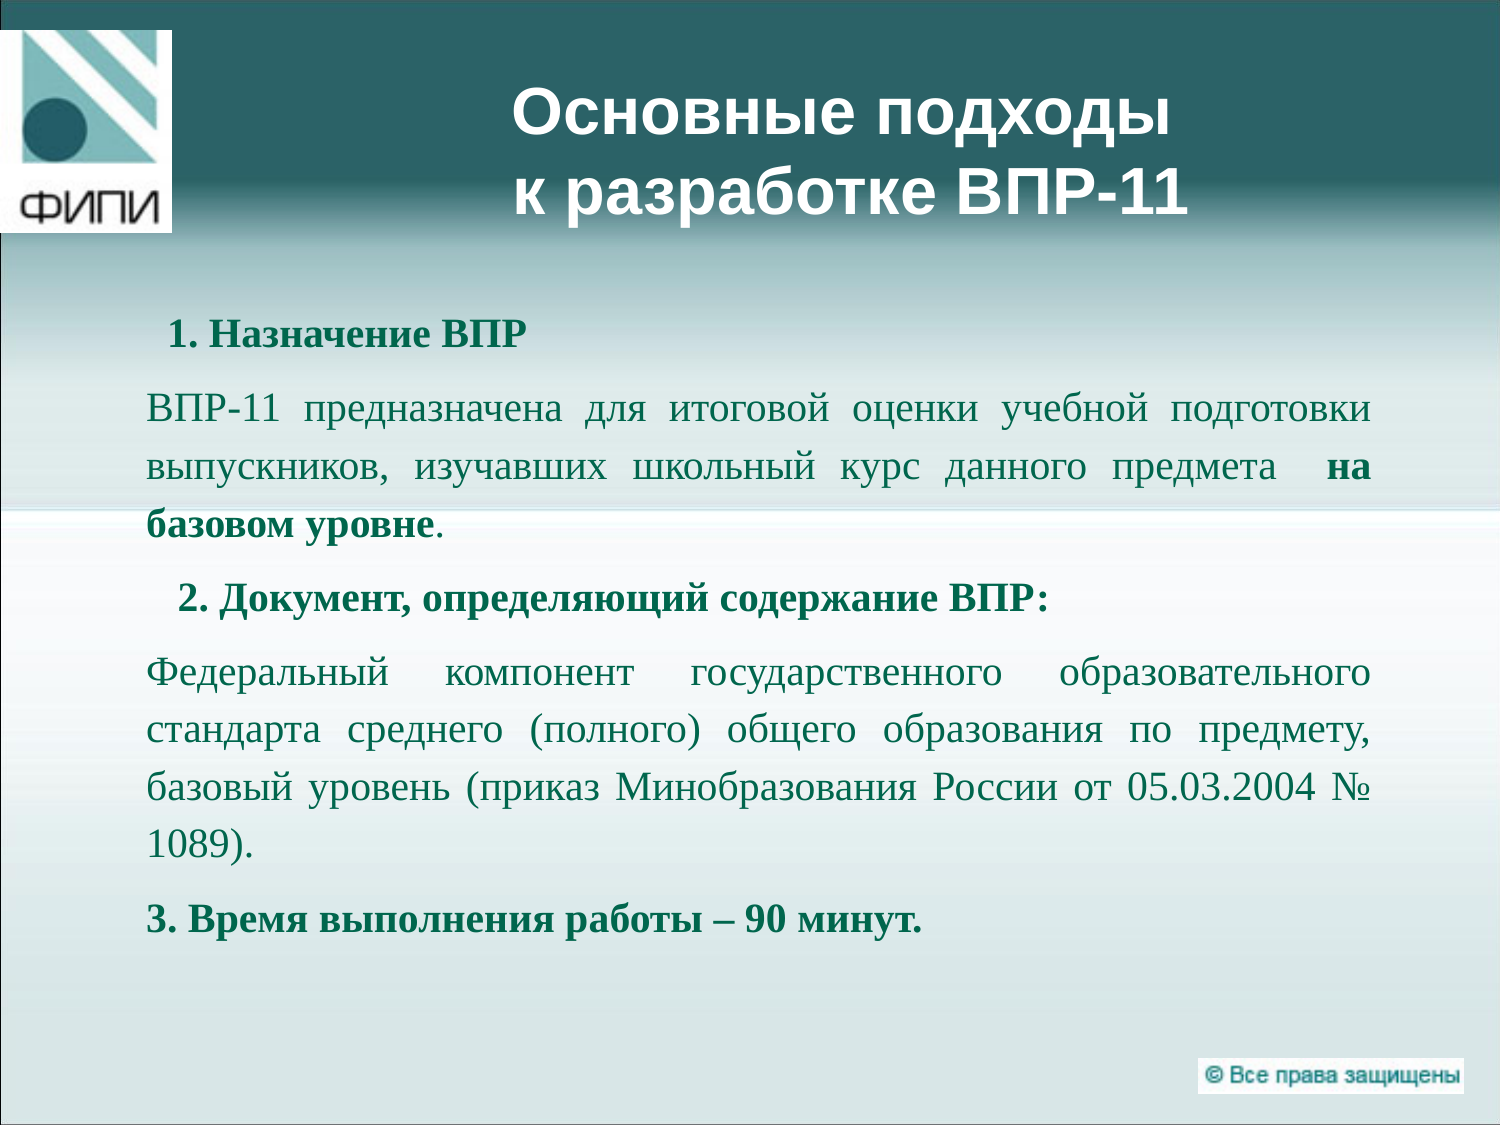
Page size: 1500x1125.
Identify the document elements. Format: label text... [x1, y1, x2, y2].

picture [0, 0, 1500, 1125]
list 1. Назначение ВПР ВПР-11 предназначена для итоговой оценки учебной подготовки выпускников, изучавших школьный курс данного предмета на базовом уровне. 2. Документ, определяющий содержание ВПР: Федеральный компонент государственного образовательного стандарта среднего (полного) общего образования по предмету, базовый уровень (приказ Минобразования России от 05.03.2004 № 1089). 3. Время выполнения работы – 90 минут. [74, 290, 1387, 1004]
title Основные подходы к разработке ВПР-11 [289, 54, 1414, 242]
